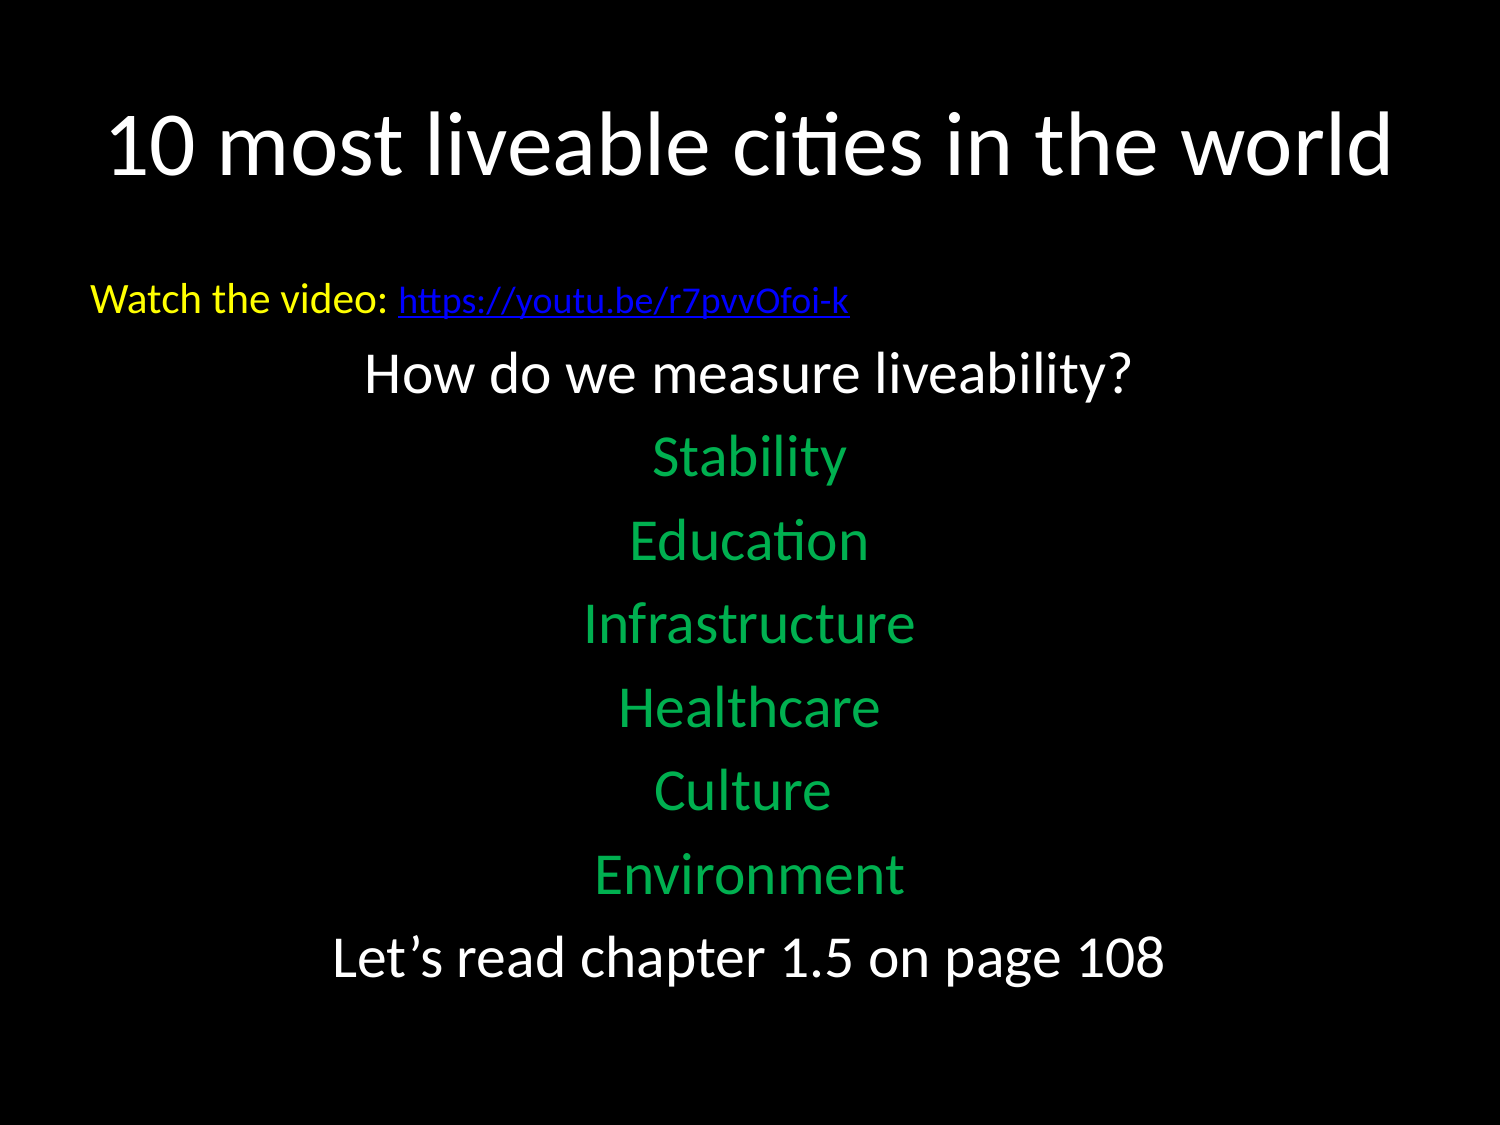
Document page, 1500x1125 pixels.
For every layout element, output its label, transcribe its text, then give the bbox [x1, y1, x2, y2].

list Watch the video: https://youtu.be/r7pvvOfoi-k How do we measure liveability? Stability Education Infrastructure Healthcare Culture Environment Let’s read chapter 1.5 on page 108 [75, 262, 1425, 1005]
title 10 most liveable cities in the world [75, 45, 1425, 233]
